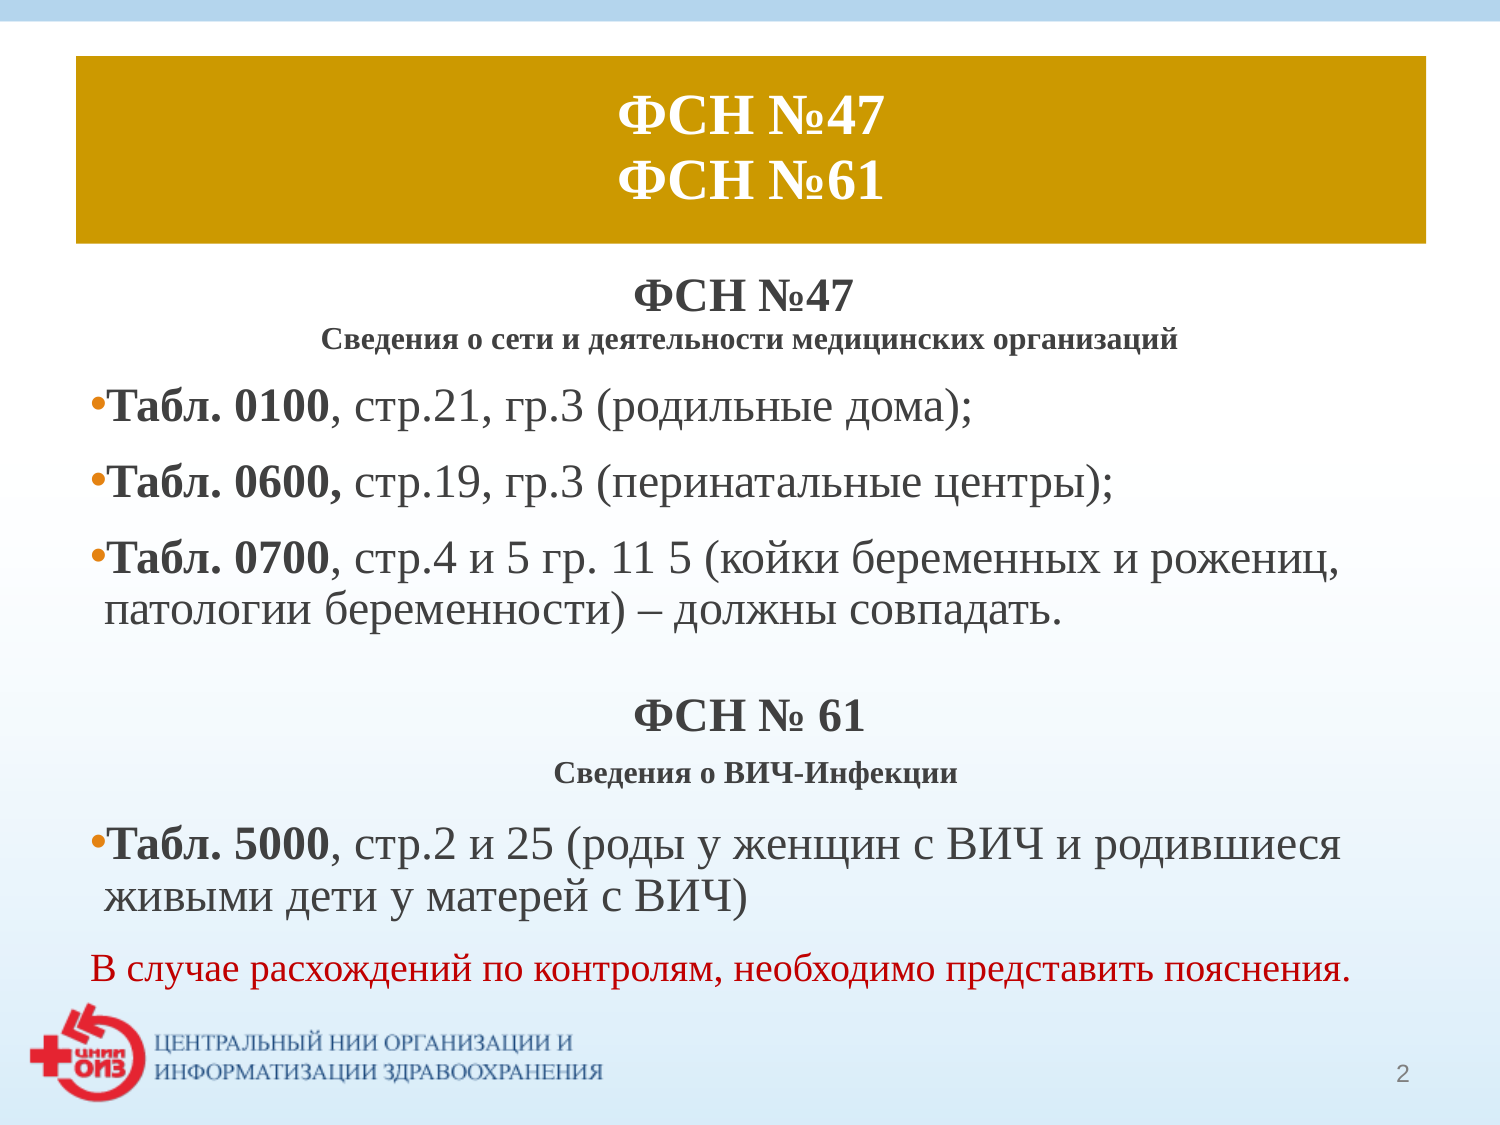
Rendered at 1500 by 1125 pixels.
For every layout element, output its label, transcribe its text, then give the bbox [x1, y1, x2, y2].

title ФСН №47 ФСН №61 [76, 56, 1427, 244]
picture [0, 0, 1500, 1125]
slide_number 2 [1074, 1042, 1425, 1103]
list ФСН №47 Сведения о сети и деятельности медицинских организаций Табл. 0100, стр.21, гр.3 (родильные дома); Табл. 0600, стр.19, гр.3 (перинатальные центры); Табл. 0700, стр.4 и 5 гр. 11 5 (койки беременных и рожениц, патологии беременности) – должны совпадать. ФСН № 61 Сведения о ВИЧ-Инфекции Табл. 5000, стр.2 и 25 (роды у женщин с ВИЧ и родившиеся живыми дети у матерей с ВИЧ) В случае расхождений по контролям, необходимо представить пояснения. [75, 262, 1425, 1005]
